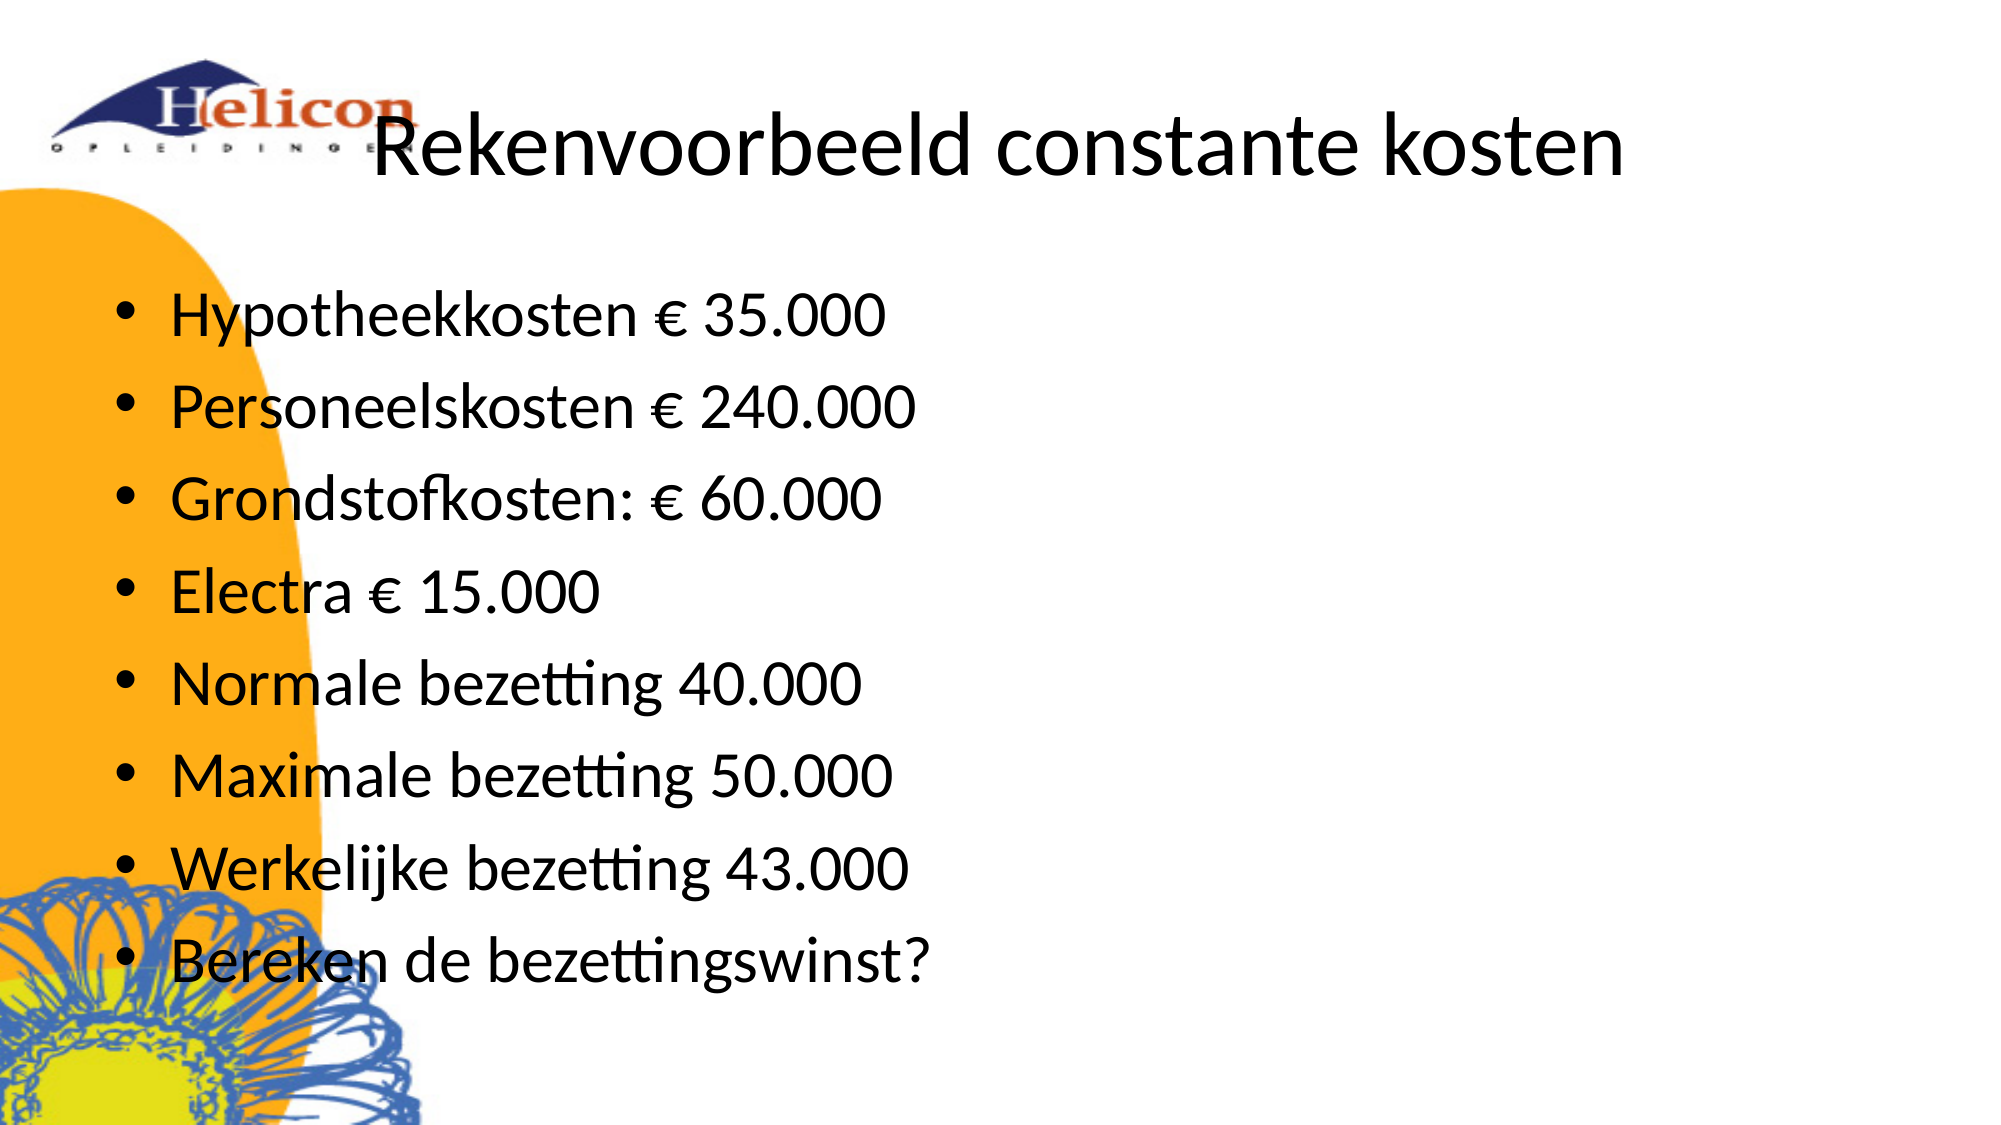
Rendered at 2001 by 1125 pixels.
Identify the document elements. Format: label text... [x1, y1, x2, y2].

list Hypotheekkosten € 35.000 Personeelskosten € 240.000 Grondstofkosten: € 60.000 Electra € 15.000 Normale bezetting 40.000 Maximale bezetting 50.000 Werkelijke bezetting 43.000 Bereken de bezettingswinst? [99, 262, 1900, 1005]
picture [0, 0, 2001, 1125]
title Rekenvoorbeeld constante kosten [99, 45, 1900, 233]
